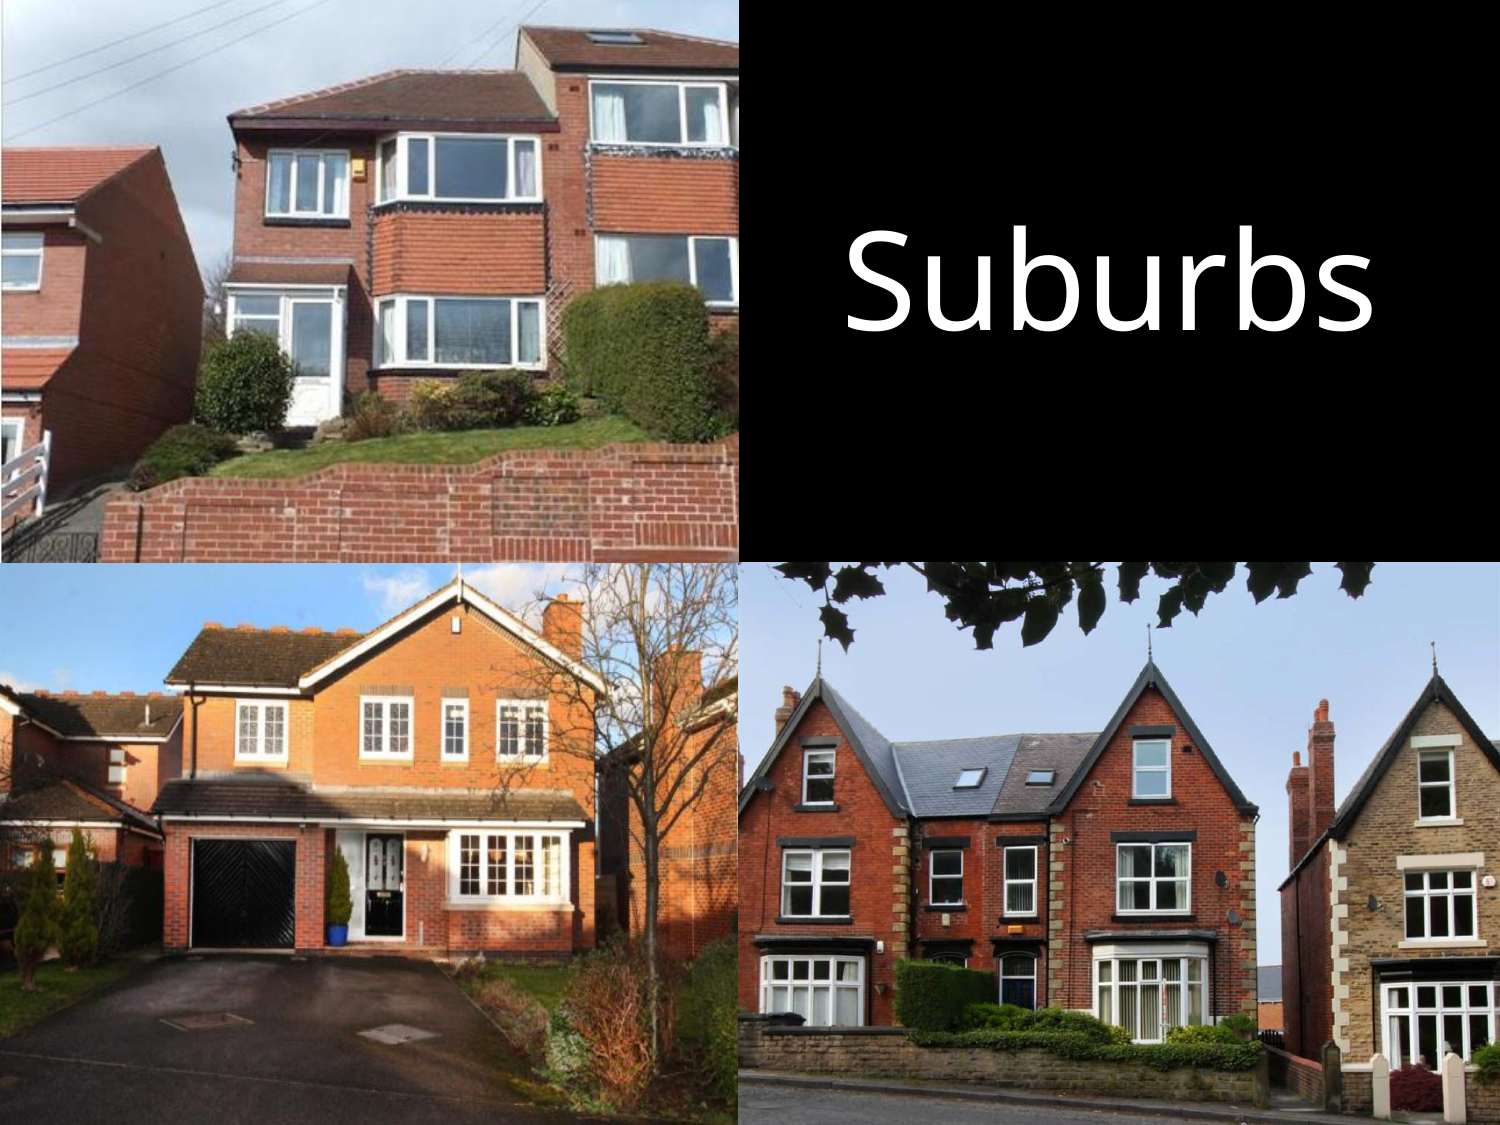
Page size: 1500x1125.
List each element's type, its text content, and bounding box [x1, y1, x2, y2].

picture [0, 0, 1500, 1125]
text_box Suburbs [809, 185, 1412, 366]
